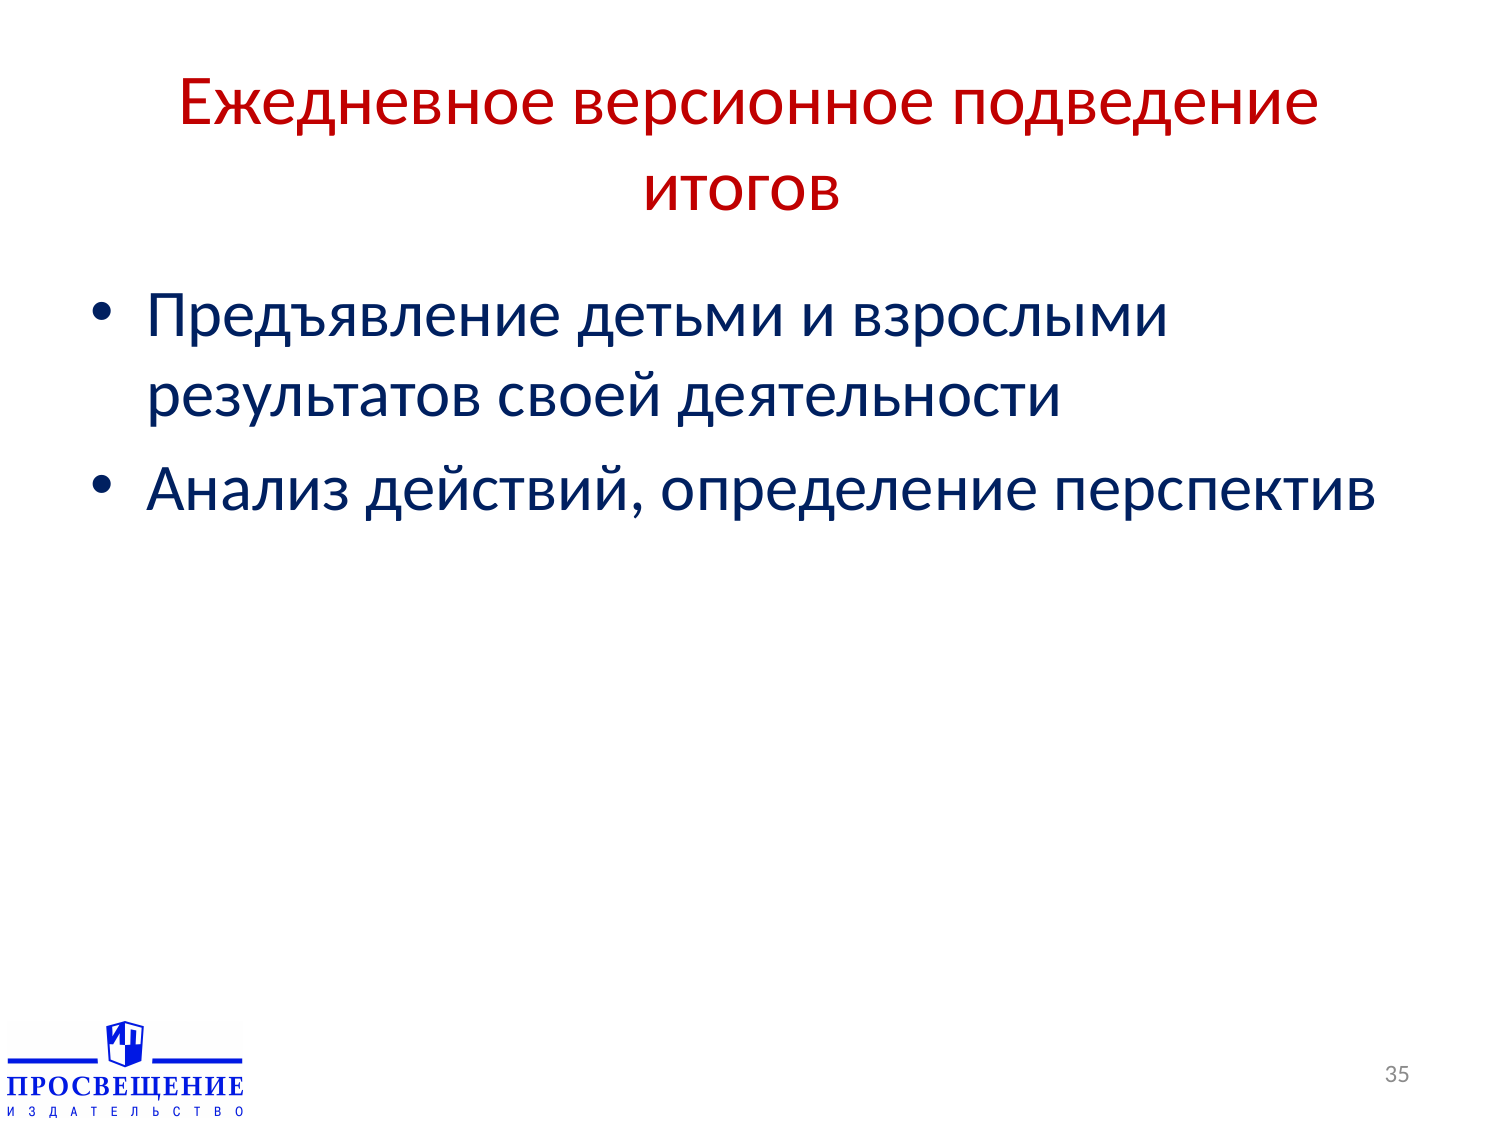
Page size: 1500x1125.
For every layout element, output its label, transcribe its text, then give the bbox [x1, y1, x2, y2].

title Ежедневное версионное подведение итогов [74, 44, 1426, 233]
list Предъявление детьми и взрослыми результатов своей деятельности Анализ действий, определение перспектив [74, 262, 1426, 1006]
picture [7, 1021, 243, 1118]
slide_number 35 [1074, 1042, 1425, 1103]
